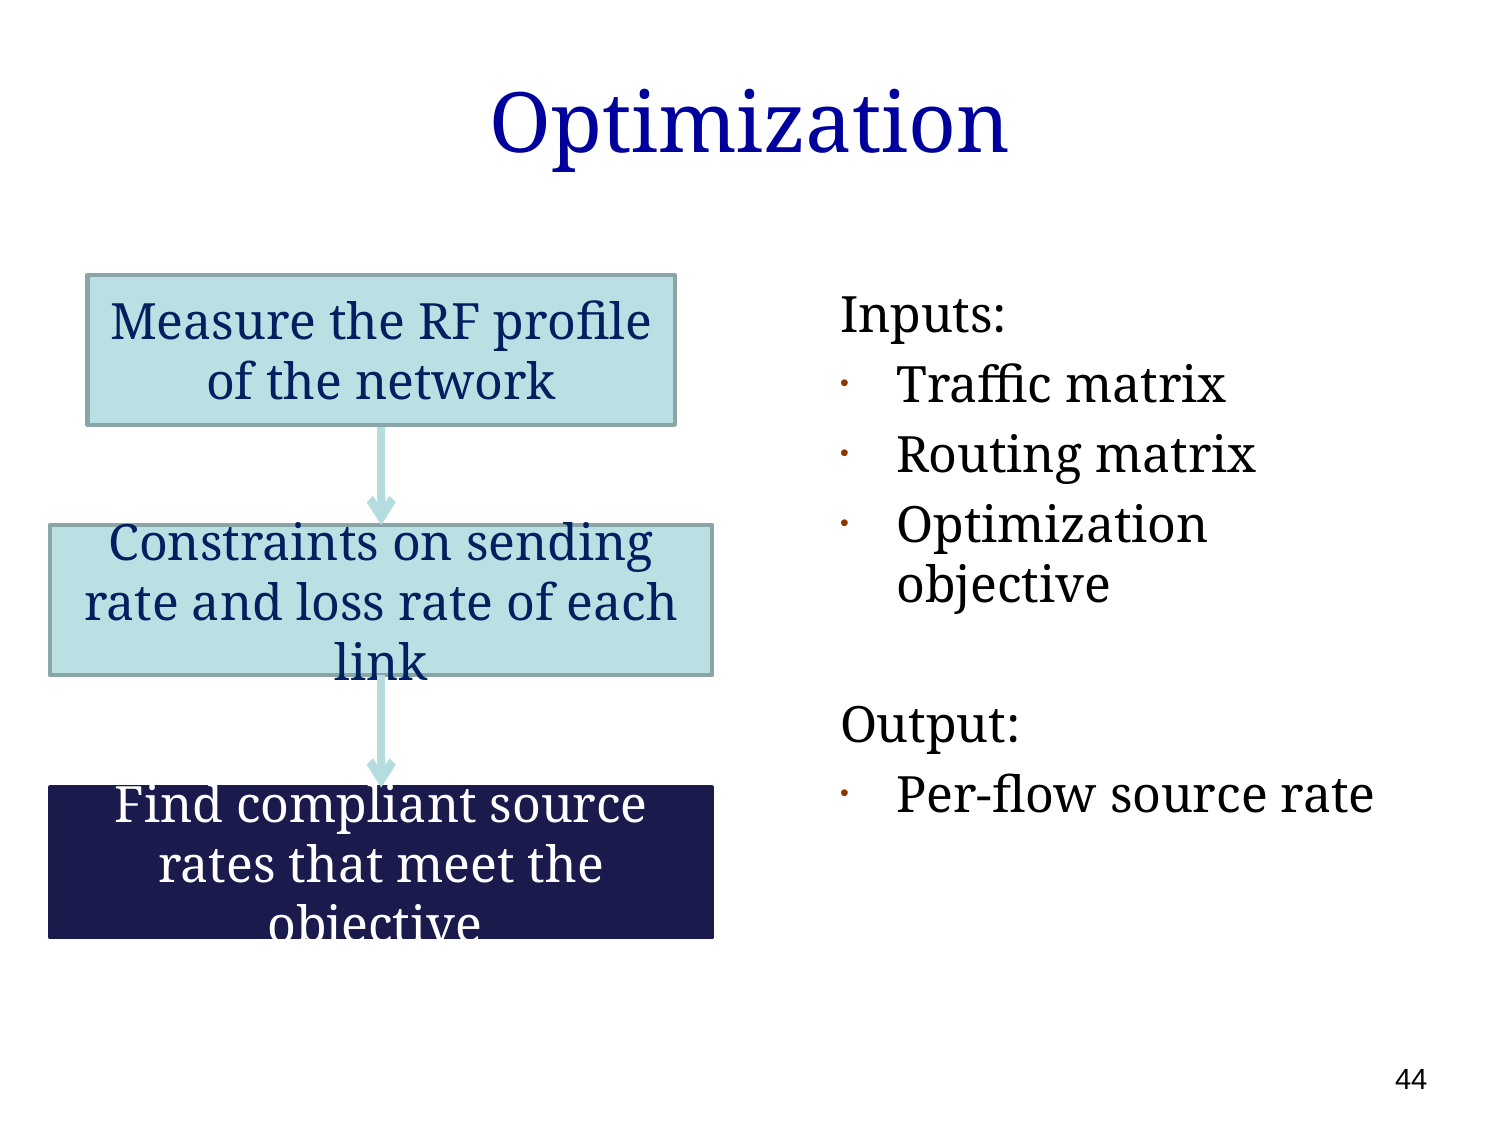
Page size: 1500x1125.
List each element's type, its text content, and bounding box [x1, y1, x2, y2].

text_box Find compliant source rates that meet the objective [48, 785, 714, 939]
list Inputs: Traffic matrix Routing matrix Optimization objective Output: Per-flow source rate [824, 274, 1438, 976]
text_box Measure the RF profile of the network [85, 273, 677, 427]
title Optimization [74, 47, 1426, 191]
text_box Constraints on sending rate and loss rate of each link [48, 523, 714, 677]
slide_number 44 [1092, 1024, 1443, 1103]
